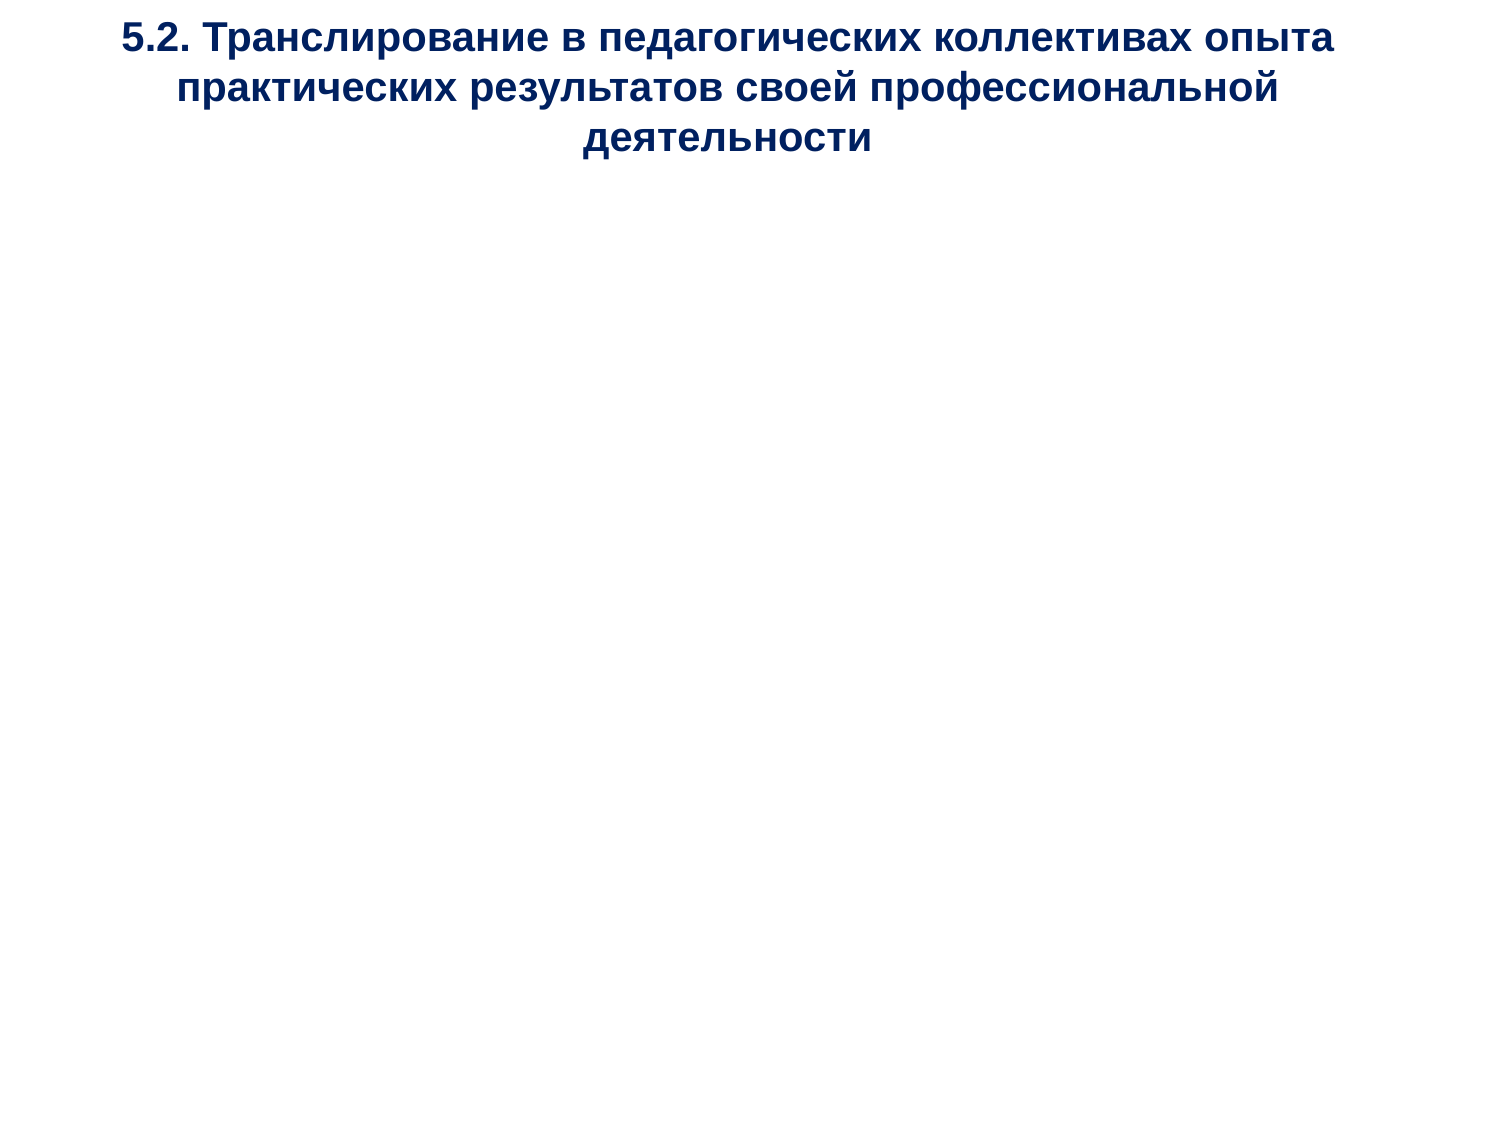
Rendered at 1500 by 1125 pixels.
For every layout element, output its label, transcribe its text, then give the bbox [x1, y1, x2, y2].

title 5.2. Транслирование в педагогических коллективах опыта практических результатов своей профессиональной деятельности [53, 2, 1404, 168]
